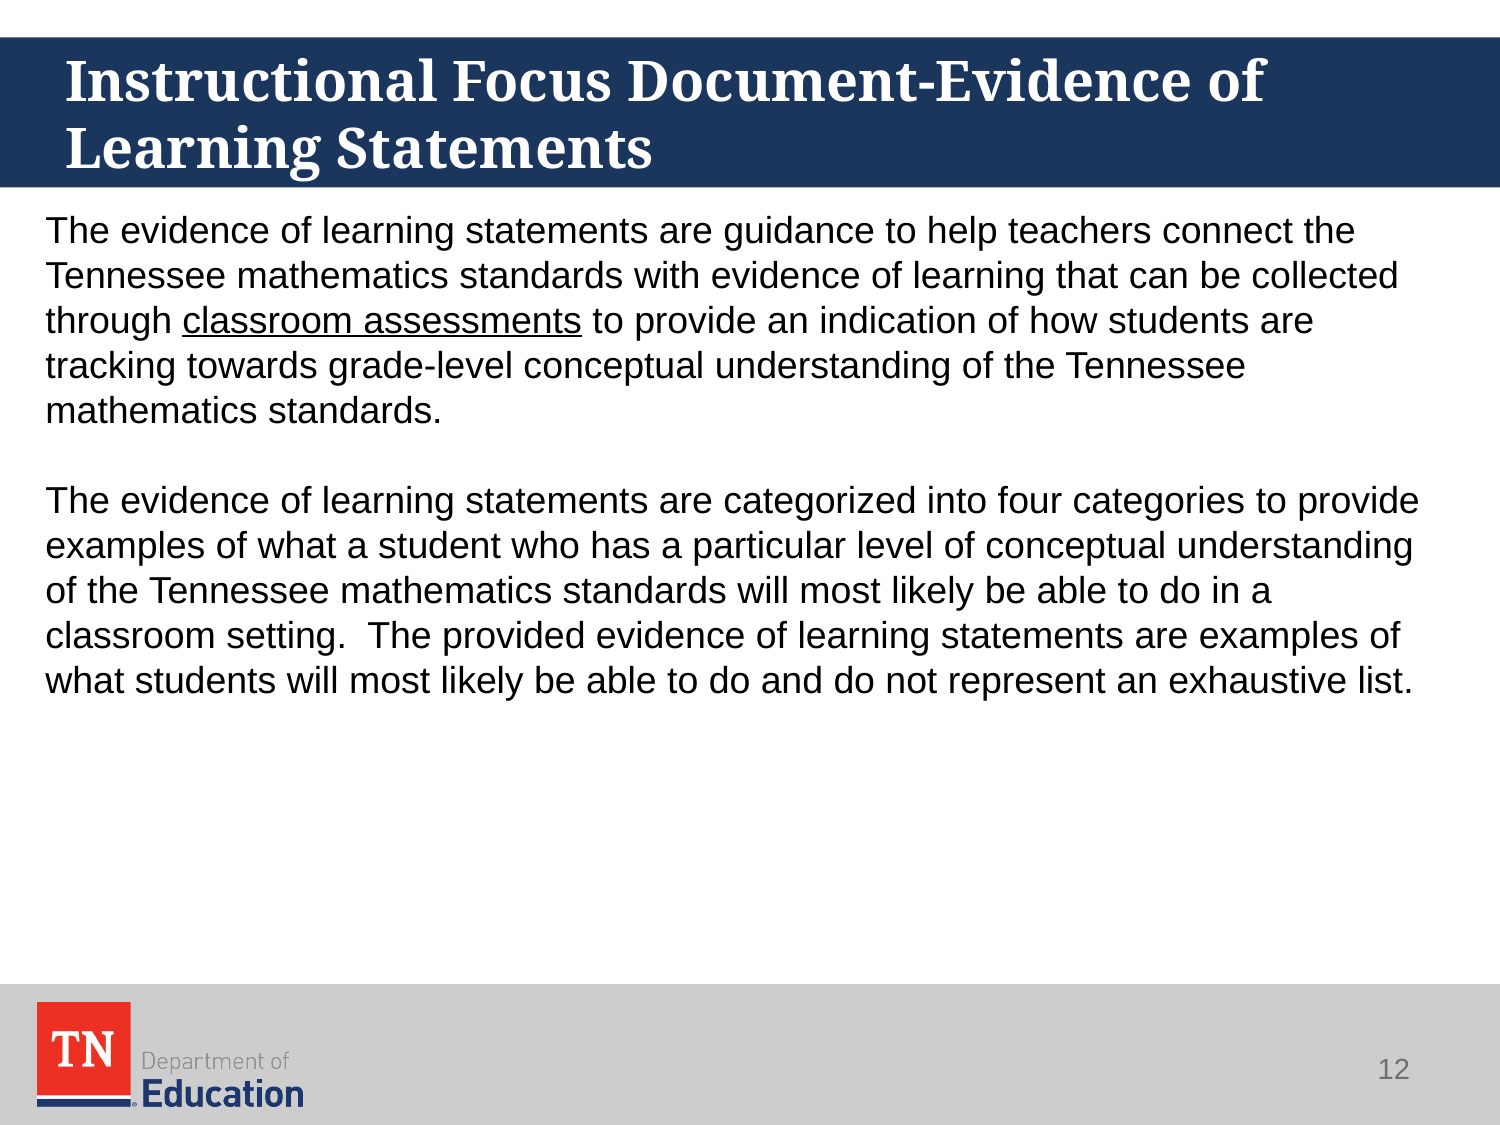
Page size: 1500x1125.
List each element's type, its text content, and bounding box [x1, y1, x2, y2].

text_box The evidence of learning statements are guidance to help teachers connect the Tennessee mathematics standards with evidence of learning that can be collected through classroom assessments to provide an indication of how students are tracking towards grade-level conceptual understanding of the Tennessee mathematics standards. The evidence of learning statements are categorized into four categories to provide examples of what a student who has a particular level of conceptual understanding of the Tennessee mathematics standards will most likely be able to do in a classroom setting. The provided evidence of learning statements are examples of what students will most likely be able to do and do not represent an exhaustive list. [30, 198, 1463, 798]
title Instructional Focus Document-Evidence of Learning Statements [50, 37, 1413, 188]
picture [37, 1002, 303, 1107]
slide_number 12 [1350, 1042, 1425, 1103]
